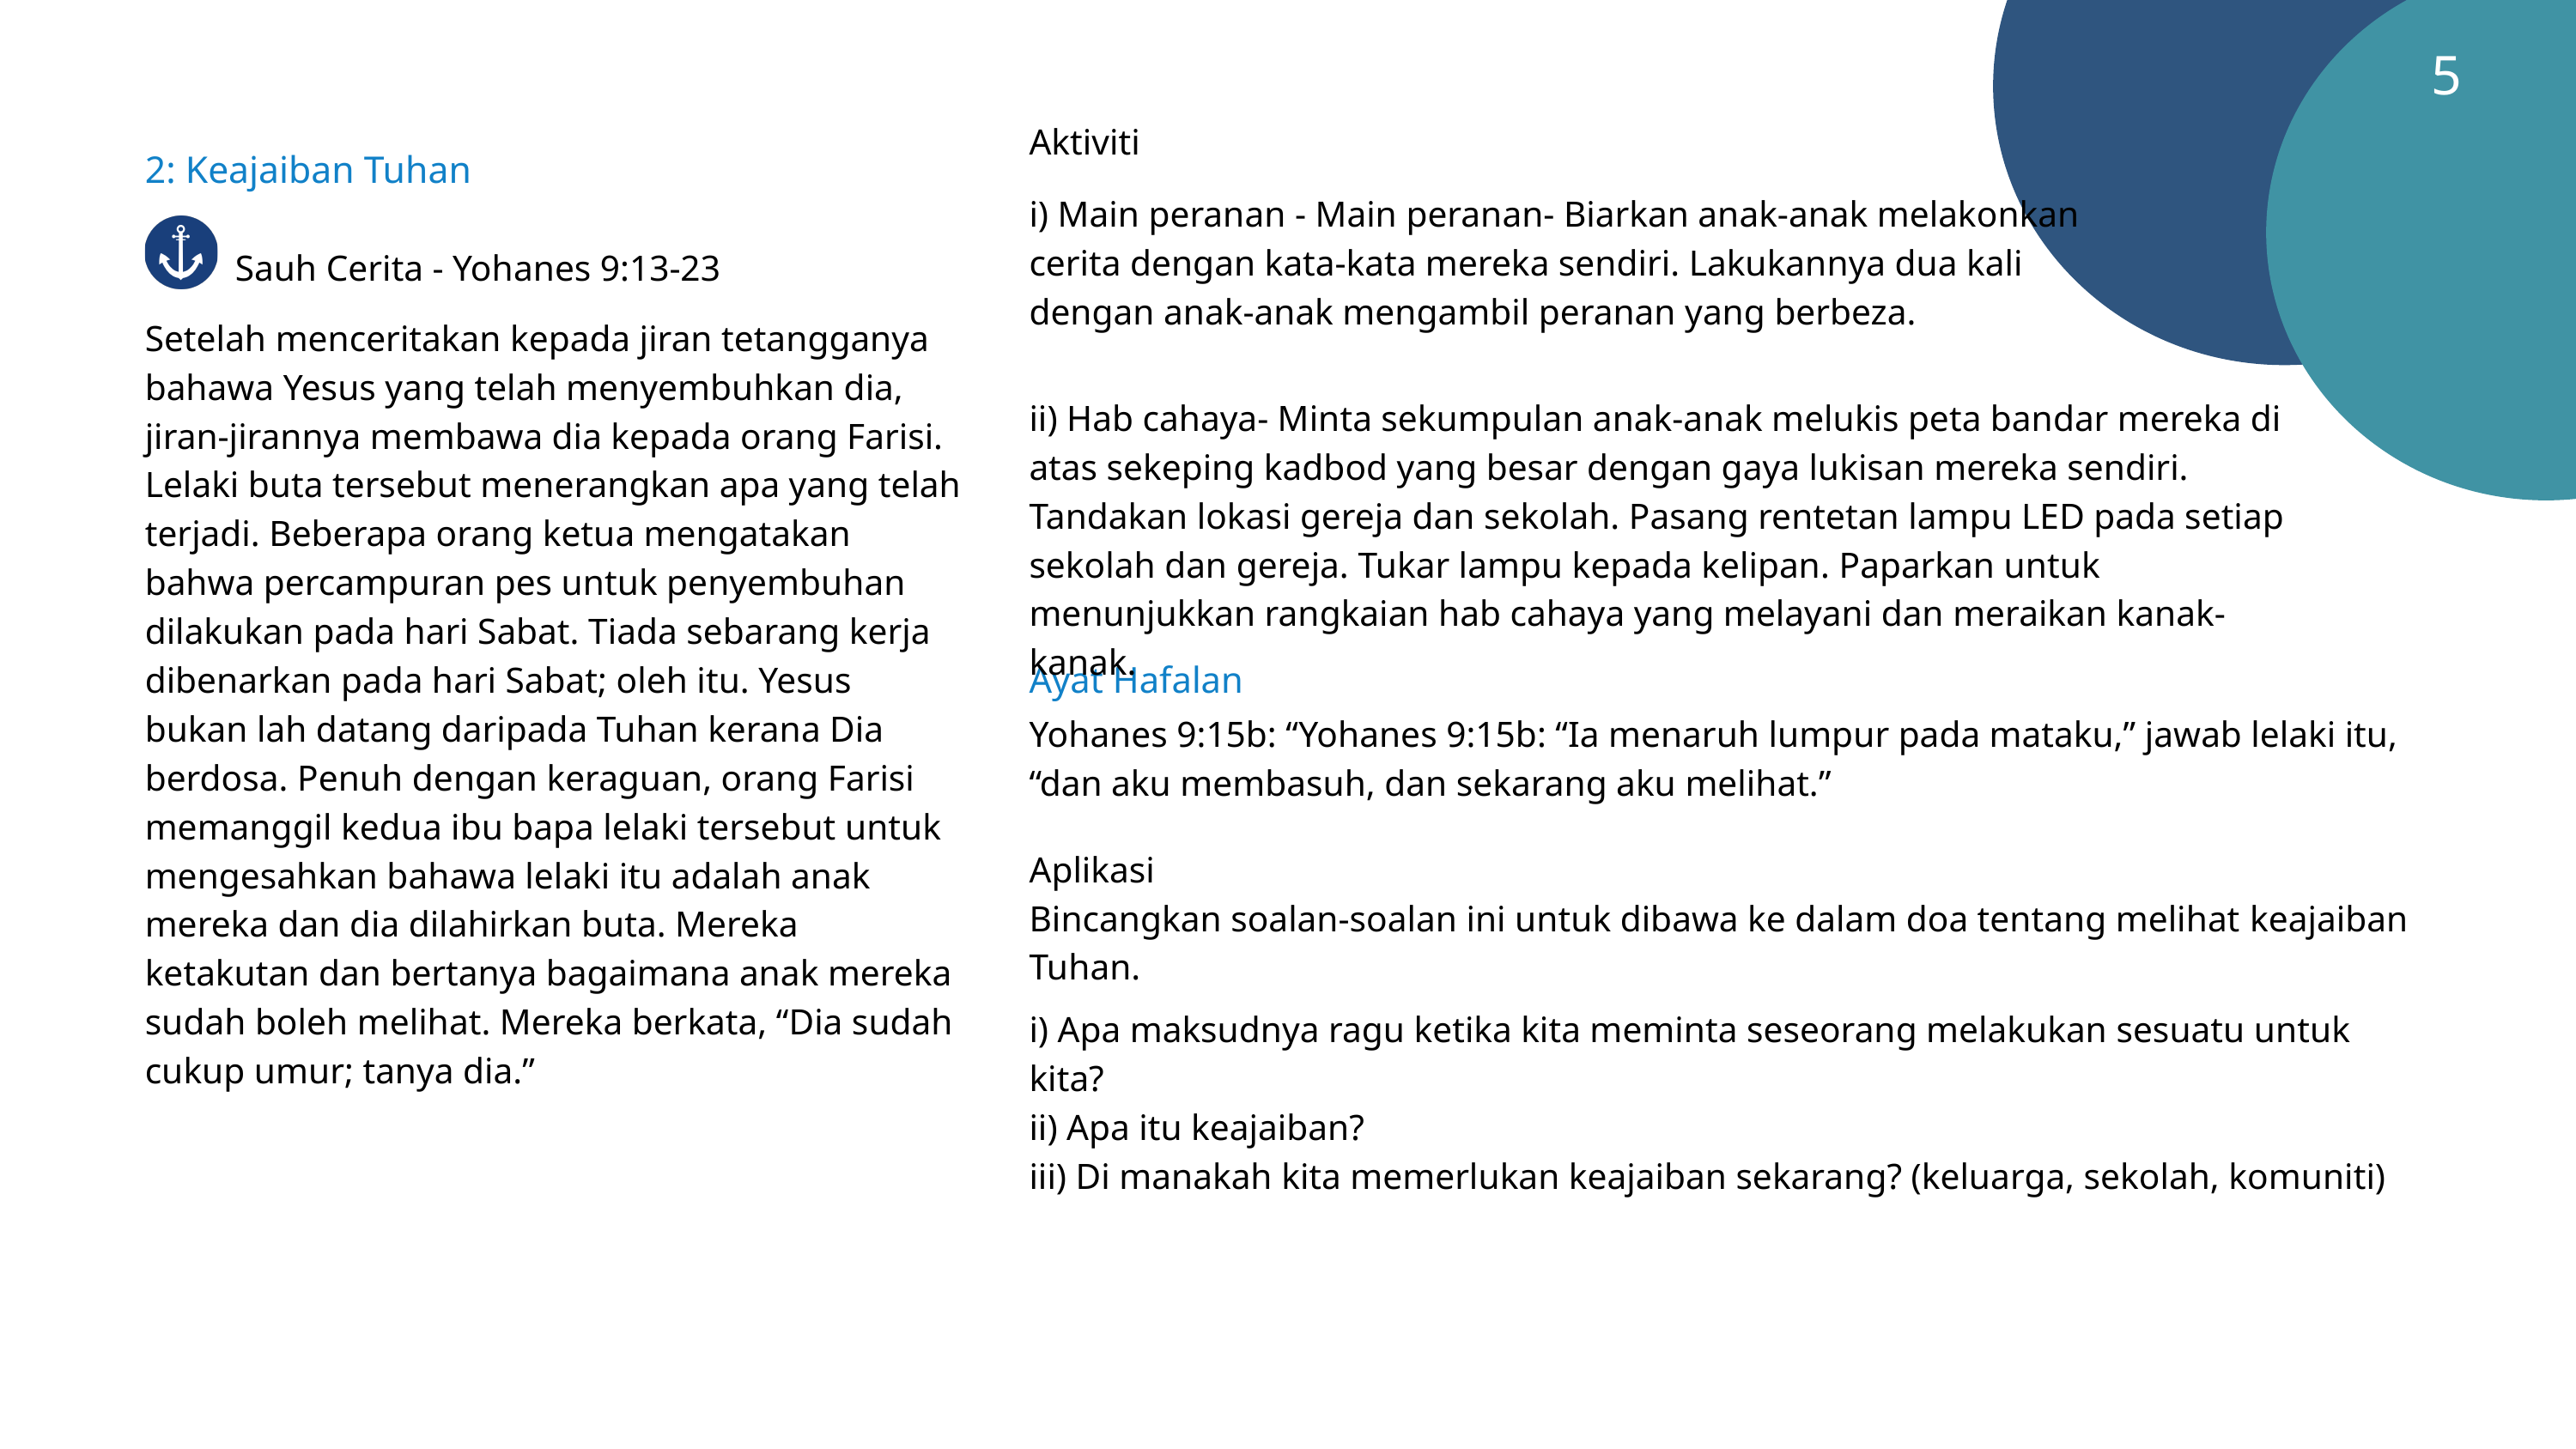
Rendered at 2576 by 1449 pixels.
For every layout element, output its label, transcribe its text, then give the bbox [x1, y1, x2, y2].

text_box Aktiviti i) Main peranan - Main peranan- Biarkan anak-anak melakonkan cerita dengan kata-kata mereka sendiri. Lakukannya dua kali dengan anak-anak mengambil peranan yang berbeza. [1029, 112, 2085, 381]
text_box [2265, 0, 2576, 501]
text_box ii) Hab cahaya- Minta sekumpulan anak-anak melukis peta bandar mereka di atas sekeping kadbod yang besar dengan gaya lukisan mereka sendiri. Tandakan lokasi gereja dan sekolah. Pasang rentetan lampu LED pada setiap sekolah dan gereja. Tukar lampu kepada kelipan. Paparkan untuk menunjukkan rangkaian hab cahaya yang melayani dan meraikan kanak-kanak. [1029, 389, 2332, 731]
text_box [1992, 0, 2261, 366]
text_box [144, 215, 218, 289]
text_box Ayat Hafalan Yohanes 9:15b: “Yohanes 9:15b: “Ia menaruh lumpur pada mataku,” jawab lelaki itu, “dan aku membasuh, dan sekarang aku melihat.” Aplikasi Bincangkan soalan-soalan ini untuk dibawa ke dalam doa tentang melihat keajaiban Tuhan. i) Apa maksudnya ragu ketika kita meminta seseorang melakukan sesuatu untuk kita? ii) Apa itu keajaiban? iii) Di manakah kita memerlukan keajaiban sekarang? (keluarga, sekolah, komuniti) [1029, 650, 2432, 1246]
text_box 2: Keajaiban Tuhan Sauh Cerita - Yohanes 9:13-23 Setelah menceritakan kepada jiran tetangganya bahawa Yesus yang telah menyembuhkan dia, jiran-jirannya membawa dia kepada orang Farisi. Lelaki buta tersebut menerangkan apa yang telah terjadi. Beberapa orang ketua mengatakan bahwa percampuran pes untuk penyembuhan dilakukan pada hari Sabat. Tiada sebarang kerja dibenarkan pada hari Sabat; oleh itu. Yesus bukan lah datang daripada Tuhan kerana Dia berdosa. Penuh dengan keraguan, orang Farisi memanggil kedua ibu bapa lelaki tersebut untuk mengesahkan bahawa lelaki itu adalah anak mereka dan dia dilahirkan buta. Mereka ketakutan dan bertanya bagaimana anak mereka sudah boleh melihat. Mereka berkata, “Dia sudah cukup umur; tanya dia.” [144, 139, 963, 1140]
